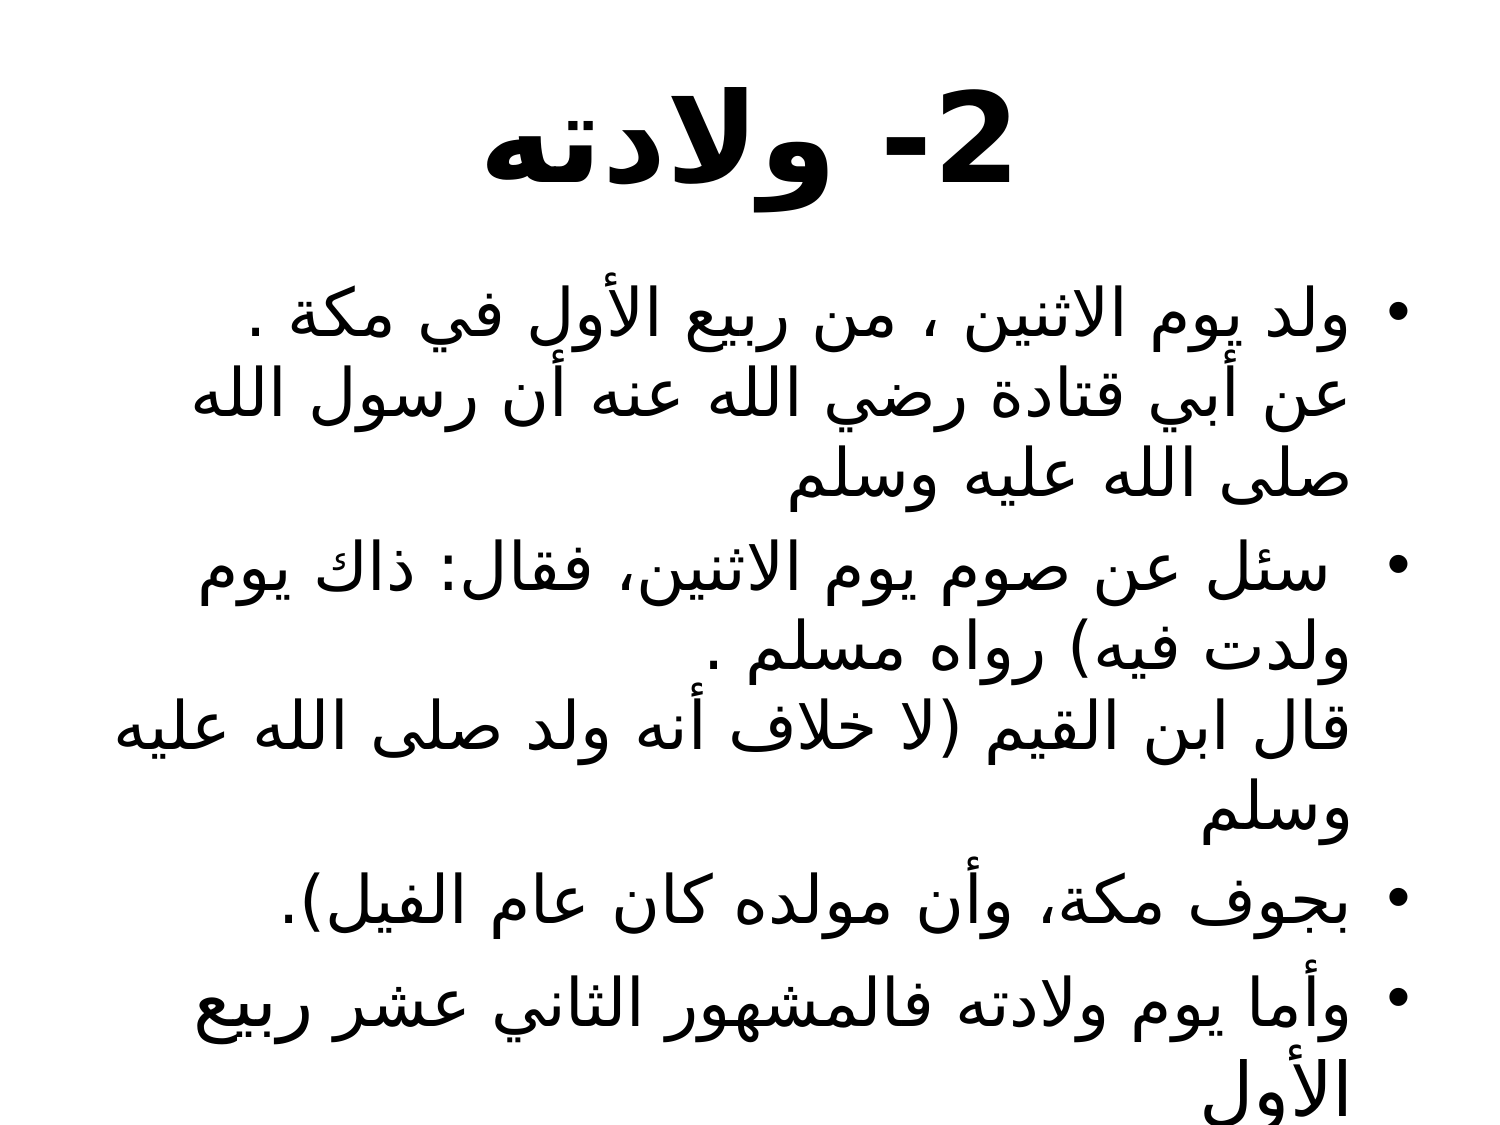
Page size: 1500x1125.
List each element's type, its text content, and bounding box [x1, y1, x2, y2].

list ولد يوم الاثنين ، من ربيع الأول في مكة . عن أبي قتادة رضي الله عنه أن رسول الله صلى الله عليه وسلم سئل عن صوم يوم الاثنين، فقال: ذاك يوم ولدت فيه) رواه مسلم . قال ابن القيم (لا خلاف أنه ولد صلى الله عليه وسلم بجوف مكة، وأن مولده كان عام الفيل). وأما يوم ولادته فالمشهور الثاني عشر ربيع الأول [75, 262, 1425, 1005]
title 2- ولادته [75, 45, 1425, 233]
